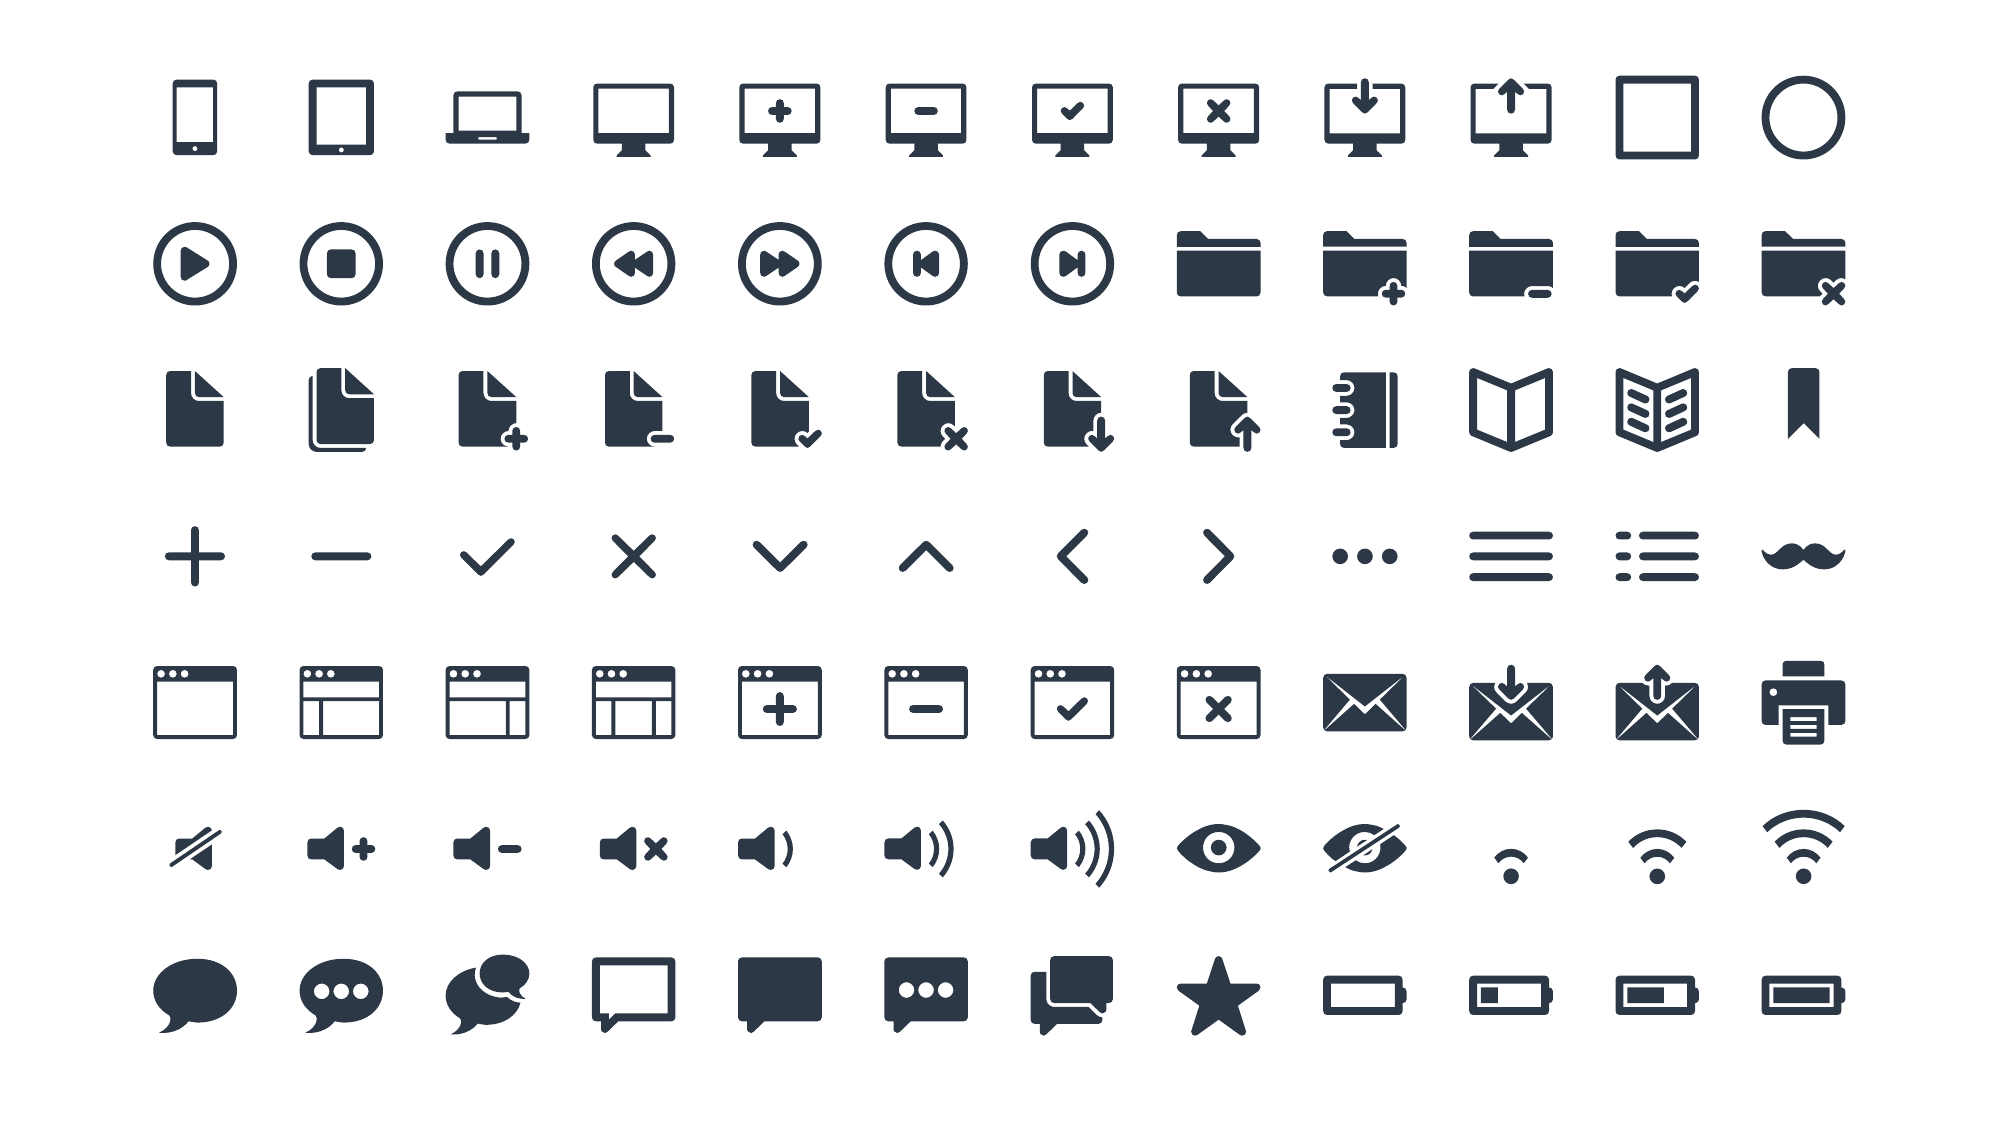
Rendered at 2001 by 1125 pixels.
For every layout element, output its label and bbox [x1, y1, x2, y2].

text_box [153, 75, 1847, 1037]
